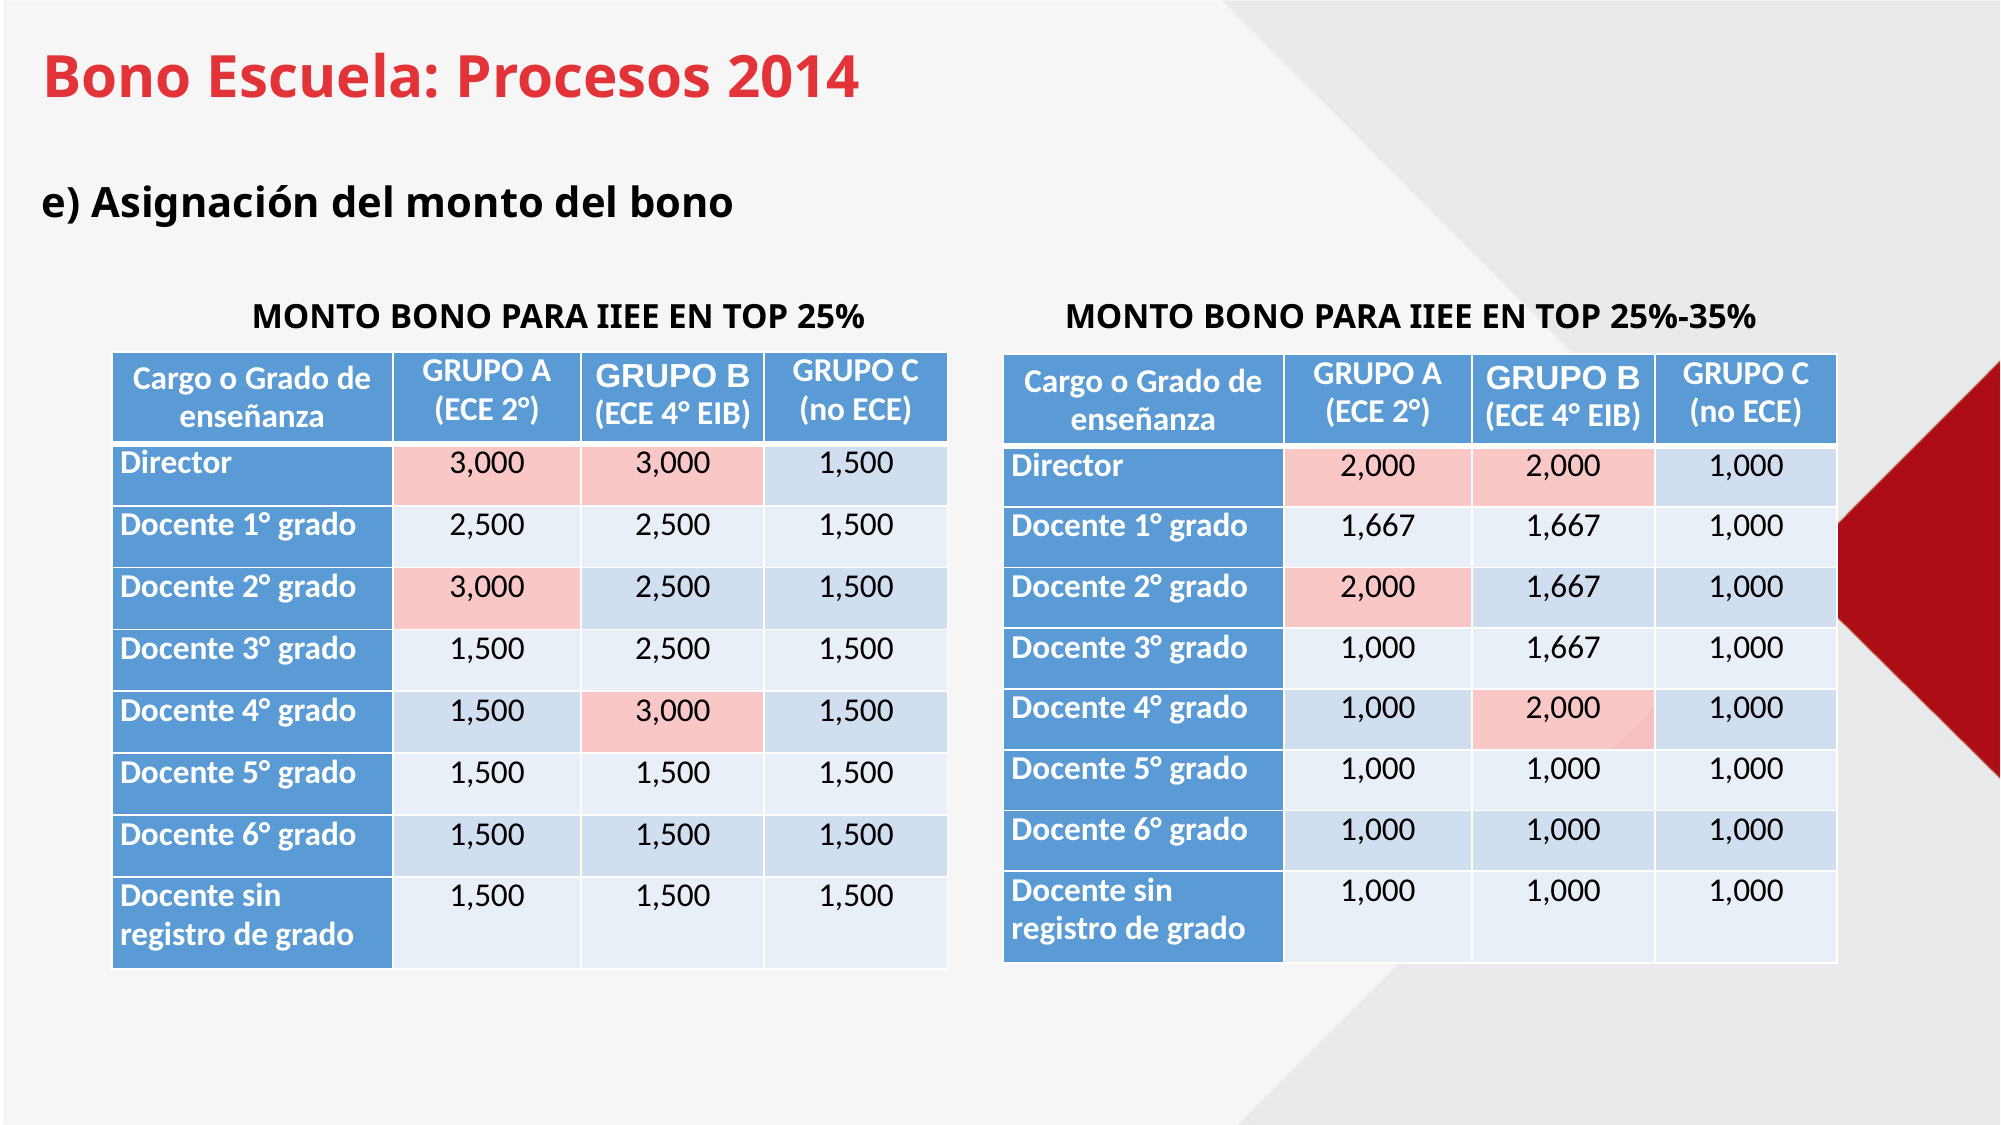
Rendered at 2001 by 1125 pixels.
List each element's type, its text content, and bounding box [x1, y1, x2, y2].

table_cell 3,000 [394, 447, 580, 505]
table_header GRUPO B (ECE 4° EIB) [582, 353, 763, 441]
table_header Cargo o Grado de enseñanza [1004, 355, 1283, 443]
table_cell 1,500 [765, 878, 947, 968]
table_header GRUPO C (no ECE) [765, 353, 947, 441]
table_cell 3,000 [582, 447, 763, 505]
table_cell Director [1004, 449, 1283, 506]
table_cell 1,000 [1285, 811, 1471, 870]
table_cell Docente 5° grado [113, 754, 392, 814]
table_cell 1,000 [1285, 872, 1471, 962]
table_cell 1,500 [765, 816, 947, 876]
text_box Bono Escuela: Procesos 2014 [27, 22, 1990, 126]
table_header GRUPO A (ECE 2°) [394, 353, 580, 441]
table_cell Docente 2° grado [1004, 568, 1283, 627]
table_cell 1,500 [765, 568, 947, 629]
table_cell 1,000 [1473, 811, 1654, 870]
table_cell 1,500 [765, 507, 947, 567]
table_cell 1,500 [394, 630, 580, 690]
table_cell 2,000 [1473, 690, 1654, 749]
table_cell 2,000 [1473, 449, 1654, 506]
table_cell 1,000 [1285, 690, 1471, 749]
table_cell 1,000 [1656, 629, 1836, 688]
table_cell 1,000 [1656, 751, 1836, 810]
table_cell 1,000 [1656, 568, 1836, 627]
table_cell Docente 2° grado [113, 568, 392, 629]
text_box MONTO BONO PARA IIEE EN TOP 25% [132, 287, 984, 343]
table_cell Docente 4° grado [1004, 690, 1283, 749]
table_cell 3,000 [582, 692, 763, 752]
table_cell 1,000 [1473, 872, 1654, 962]
table_cell 1,000 [1285, 629, 1471, 688]
table_cell Docente 5° grado [1004, 751, 1283, 810]
table_cell Docente 1° grado [113, 507, 392, 567]
table_cell 1,500 [765, 754, 947, 814]
table_cell 1,500 [394, 816, 580, 876]
table_cell 1,667 [1473, 568, 1654, 627]
table_cell Docente sin registro de grado [1004, 872, 1283, 962]
table_cell 1,500 [582, 754, 763, 814]
table_cell Docente 1° grado [1004, 508, 1283, 567]
table_cell 1,500 [394, 754, 580, 814]
table_cell Docente 3° grado [1004, 629, 1283, 688]
table_cell 1,500 [394, 878, 580, 968]
table_cell 2,500 [582, 507, 763, 567]
table_cell 1,000 [1656, 872, 1836, 962]
table_cell Docente 4° grado [113, 692, 392, 752]
table_cell Docente sin registro de grado [113, 878, 392, 968]
table_cell 1,667 [1285, 508, 1471, 567]
table_cell 2,500 [582, 630, 763, 690]
picture [0, 0, 2001, 1125]
table_cell 1,000 [1285, 751, 1471, 810]
text_box MONTO BONO PARA IIEE EN TOP 25%-35% [984, 287, 1838, 343]
table_cell 2,000 [1285, 449, 1471, 506]
table_cell 1,667 [1473, 629, 1654, 688]
table_cell 1,000 [1656, 690, 1836, 749]
table_cell 1,500 [582, 816, 763, 876]
text_box e) Asignación del monto del bono [27, 168, 1730, 234]
table_cell 1,667 [1473, 508, 1654, 567]
table_cell Docente 6° grado [113, 816, 392, 876]
table_cell 1,000 [1656, 811, 1836, 870]
table_cell 1,000 [1473, 751, 1654, 810]
table_cell 2,500 [582, 568, 763, 629]
table_cell 1,500 [765, 630, 947, 690]
table_cell 1,500 [765, 447, 947, 505]
table_cell 3,000 [394, 568, 580, 629]
table_cell Docente 6° grado [1004, 811, 1283, 870]
table_cell 1,000 [1656, 449, 1836, 506]
table_cell 2,000 [1285, 568, 1471, 627]
table_cell 1,500 [582, 878, 763, 968]
table_header GRUPO B (ECE 4° EIB) [1473, 355, 1654, 443]
table_cell 1,500 [765, 692, 947, 752]
table_cell 1,000 [1656, 508, 1836, 567]
table_cell 2,500 [394, 507, 580, 567]
table_cell Docente 3° grado [113, 630, 392, 690]
table_cell 1,500 [394, 692, 580, 752]
table_header GRUPO A (ECE 2°) [1285, 355, 1471, 443]
table_cell Director [113, 447, 392, 505]
table_header Cargo o Grado de enseñanza [113, 353, 392, 441]
table_header GRUPO C (no ECE) [1656, 355, 1836, 443]
